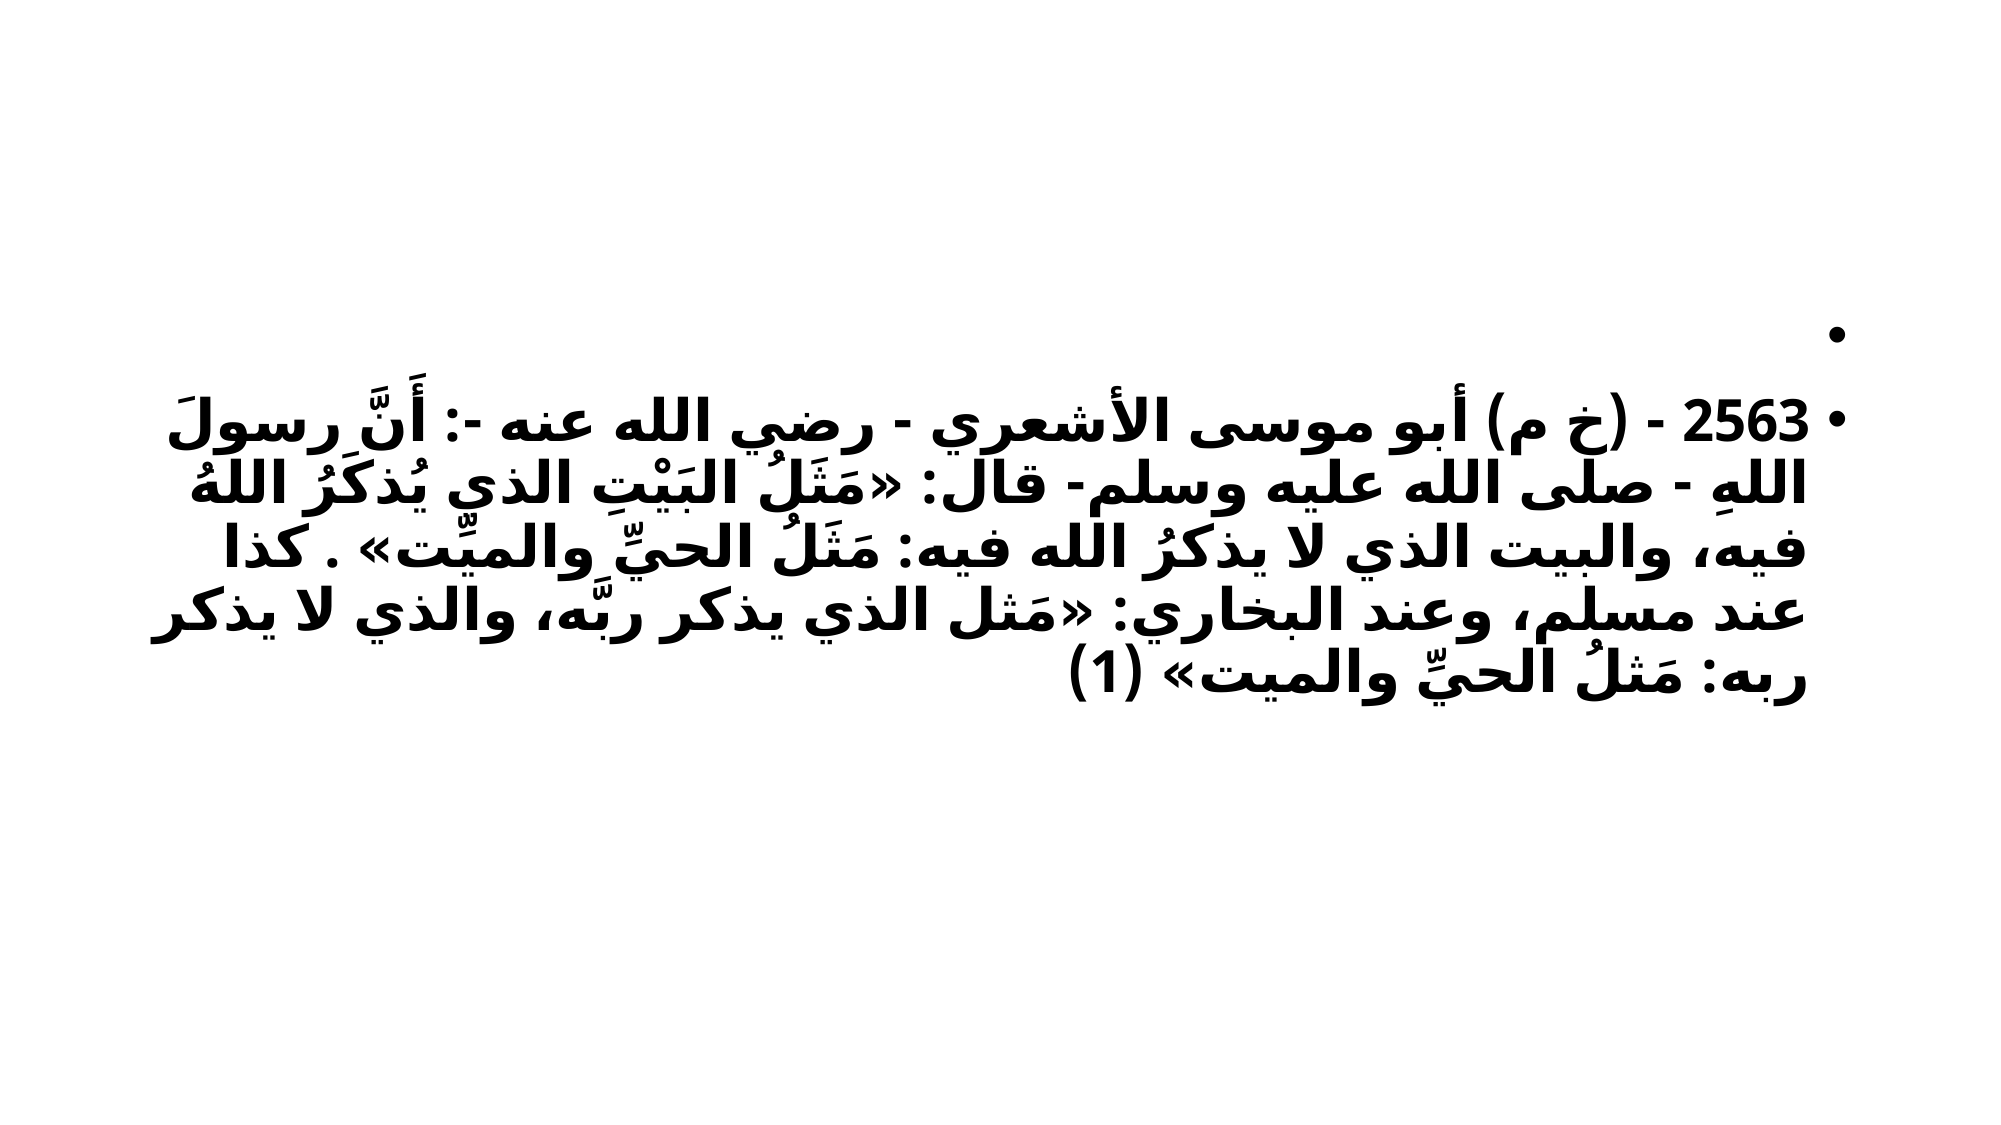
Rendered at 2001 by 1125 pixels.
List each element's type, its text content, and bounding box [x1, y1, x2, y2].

list 2563 - (خ م) أبو موسى الأشعري - رضي الله عنه -: أَنَّ رسولَ اللهِ - صلى الله عليه وسلم- قال: «مَثَلُ البَيْتِ الذي يُذكَرُ اللهُ فيه، والبيت الذي لا يذكرُ الله فيه: مَثَلُ الحيِّ والميِّت» . كذا عند مسلم، وعند البخاري: «مَثل الذي يذكر ربَّه، والذي لا يذكر ربه: مَثلُ الحيِّ والميت» (1) [137, 299, 1863, 1014]
